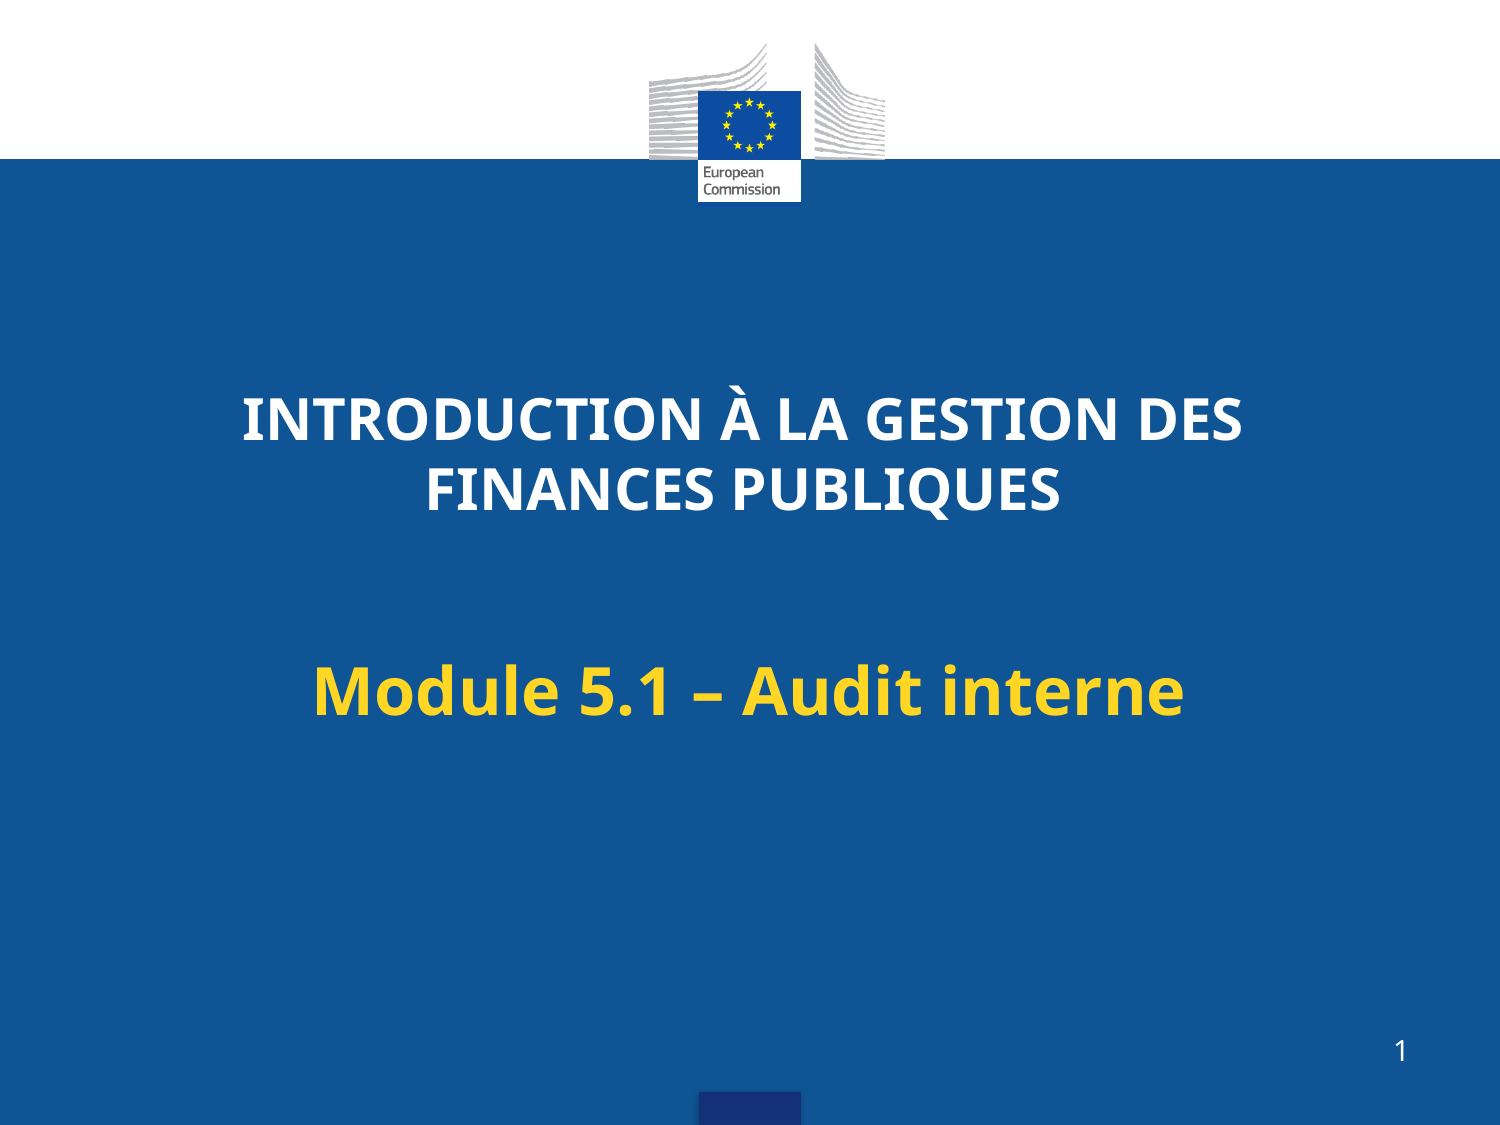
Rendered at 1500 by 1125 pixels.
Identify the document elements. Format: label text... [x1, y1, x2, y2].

slide_number 1 [1074, 1024, 1426, 1103]
title INTRODUCTION À LA GESTION DES FINANCES PUBLIQUES [105, 374, 1381, 530]
subtitle Module 5.1 – Audit interne [128, 632, 1395, 844]
